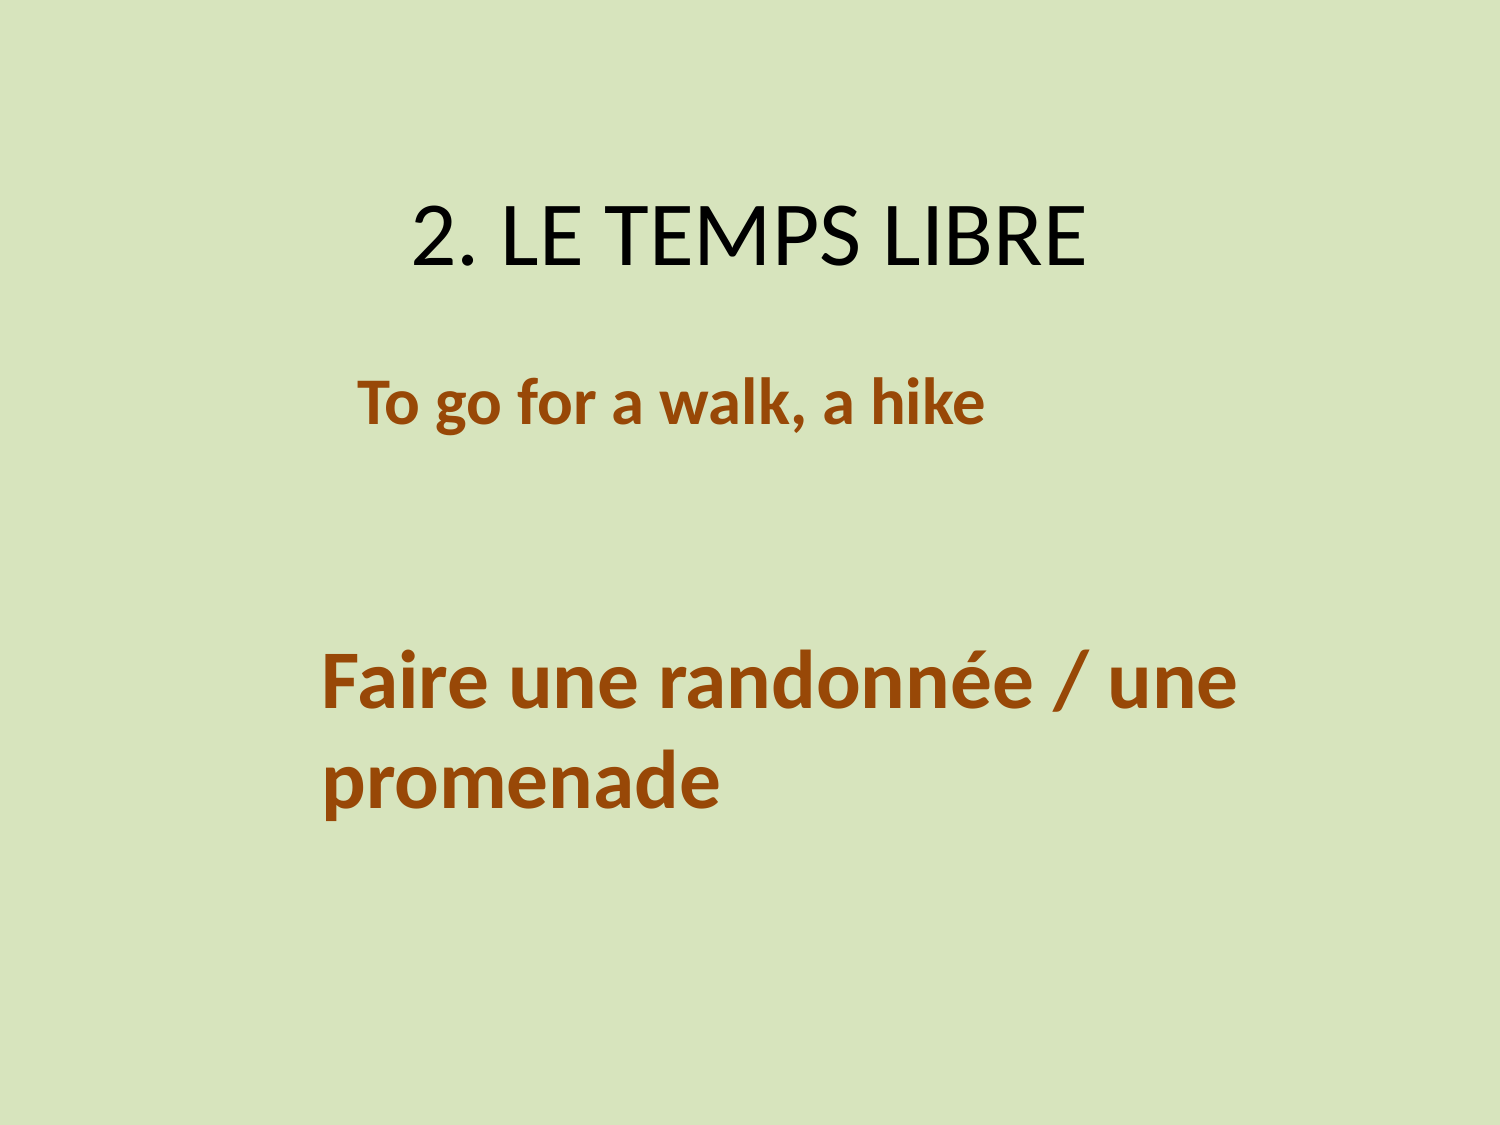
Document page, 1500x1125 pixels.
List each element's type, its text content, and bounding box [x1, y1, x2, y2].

subtitle To go for a walk, a hike [146, 350, 1197, 509]
text_box Faire une randonnée / une promenade [306, 618, 1472, 833]
title 2. LE TEMPS LIBRE [112, 108, 1388, 350]
